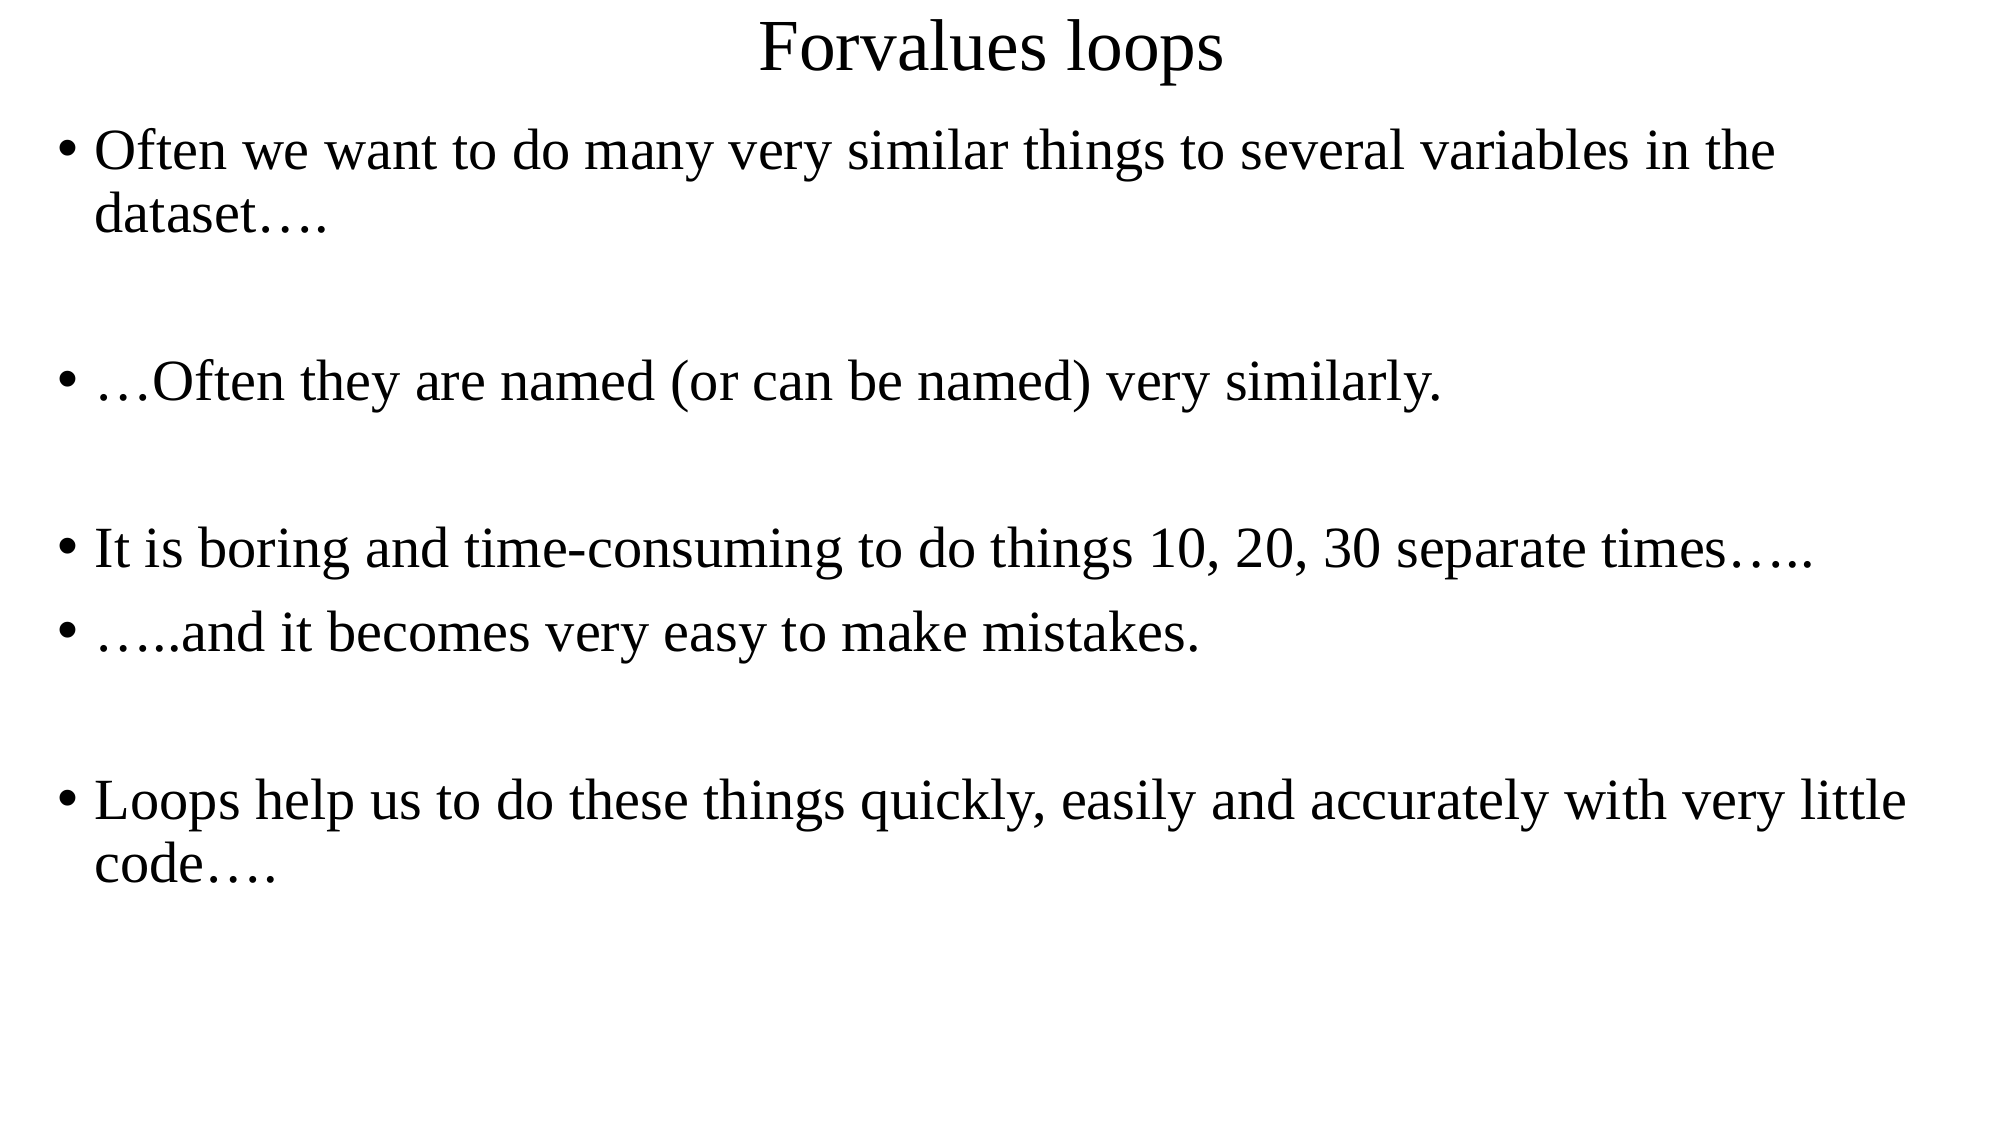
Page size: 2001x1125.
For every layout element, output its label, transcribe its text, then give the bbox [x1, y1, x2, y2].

list Often we want to do many very similar things to several variables in the dataset…. …Often they are named (or can be named) very similarly. It is boring and time-consuming to do things 10, 20, 30 separate times….. …..and it becomes very easy to make mistakes. Loops help us to do these things quickly, easily and accurately with very little code…. [42, 111, 1959, 1080]
title Forvalues loops [121, 0, 1863, 95]
